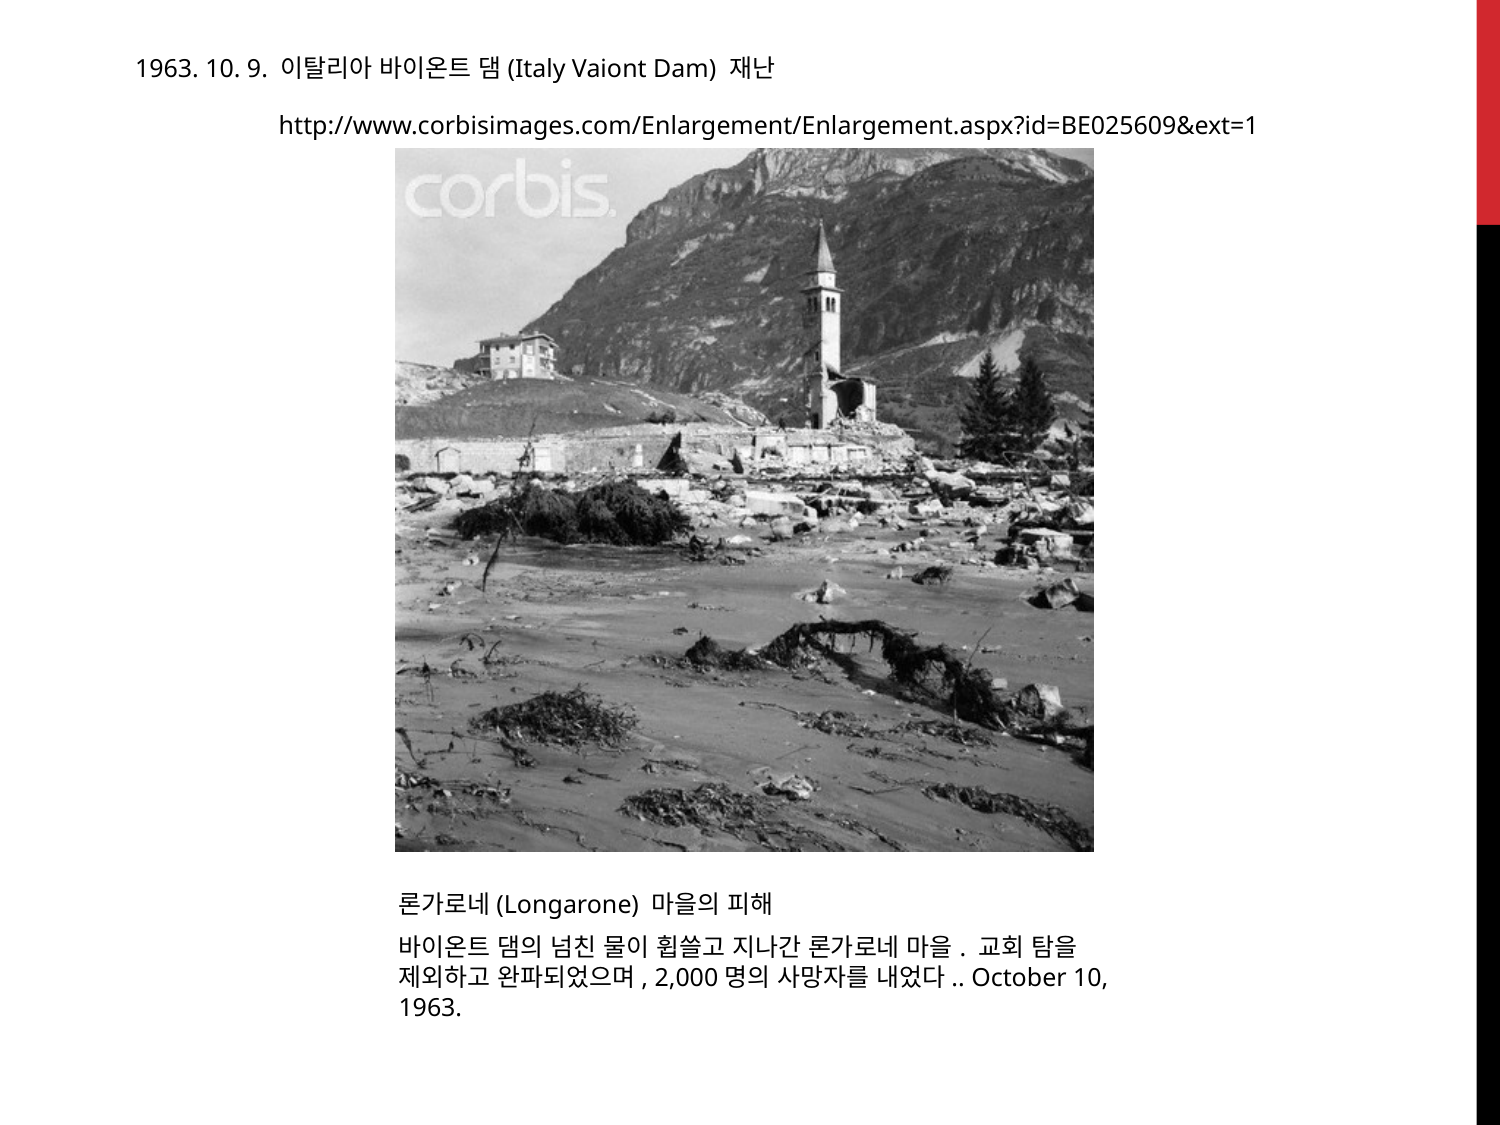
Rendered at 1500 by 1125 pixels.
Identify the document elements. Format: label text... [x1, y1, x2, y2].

text_box 1963. 10. 9. 이탈리아 바이온트 댐(Italy Vaiont Dam) 재난 [120, 45, 790, 90]
text_box 론가로네(Longarone) 마을의 피해 바이온트 댐의 넘친 물이 휩쓸고 지나간 론가로네 마을. 교회 탐을 제외하고 완파되었으며, 2,000명의 사망자를 내었다.. October 10, 1963. [383, 881, 1134, 1029]
text_box http://www.corbisimages.com/Enlargement/Enlargement.aspx?id=BE025609&ext=1 [264, 101, 1276, 147]
picture [395, 148, 1095, 853]
